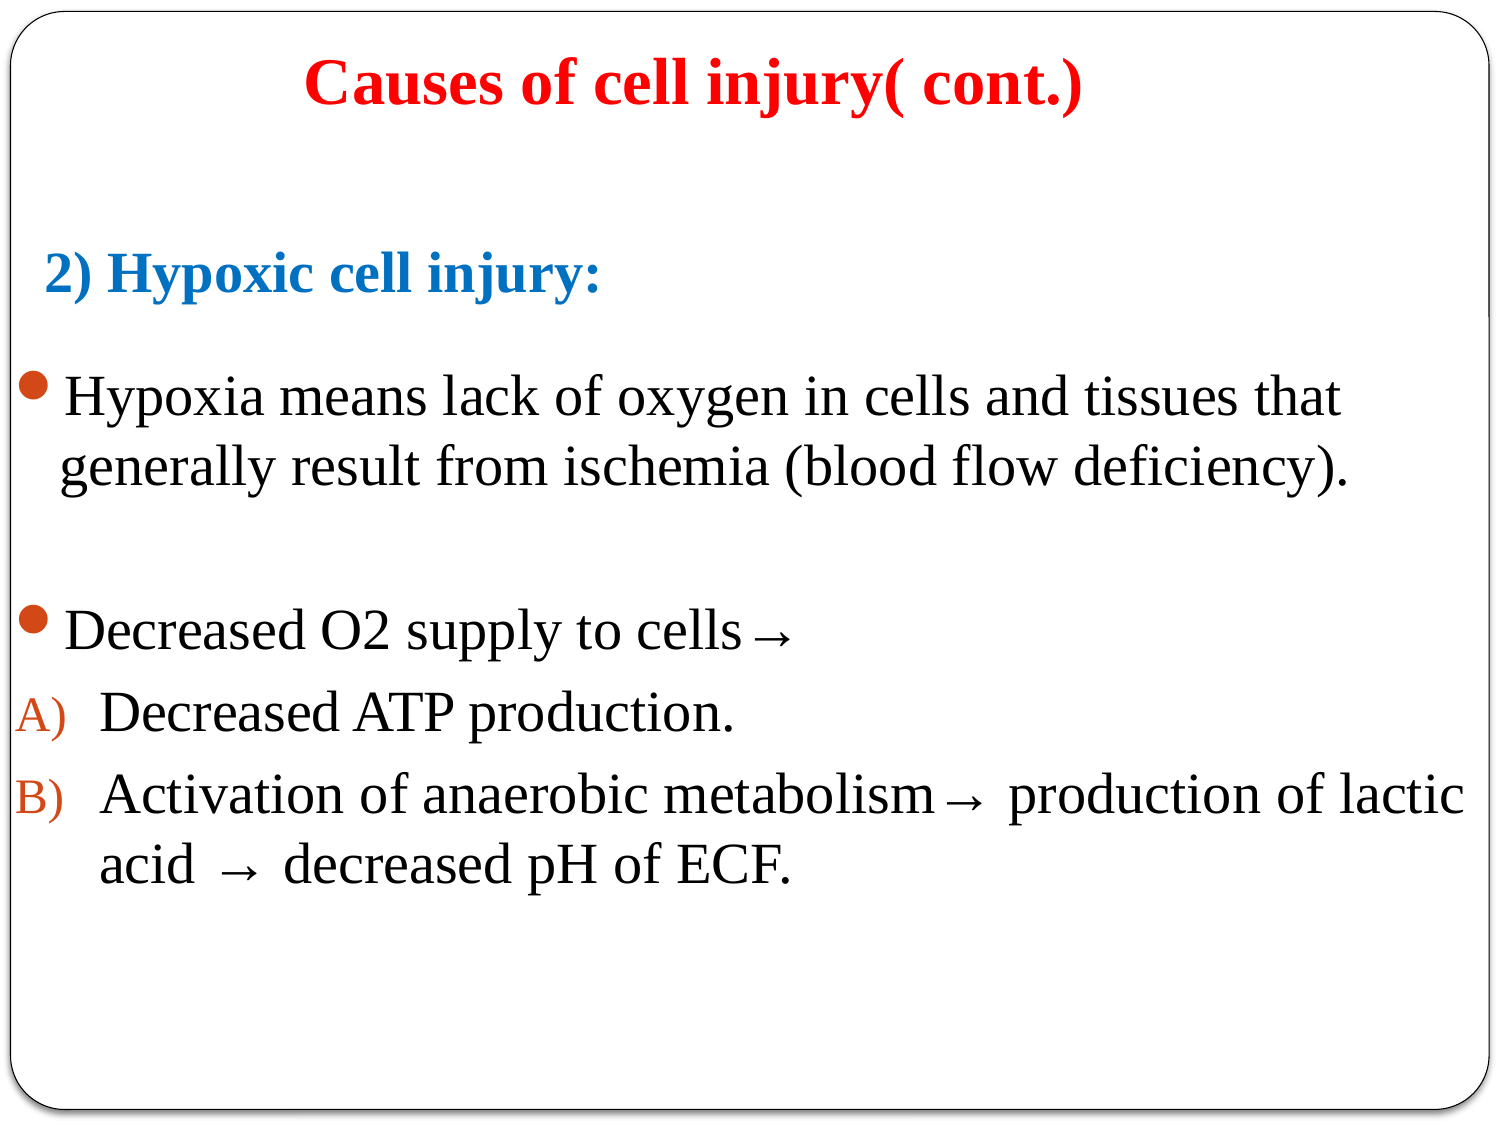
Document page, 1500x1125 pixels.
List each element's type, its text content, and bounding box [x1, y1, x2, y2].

list Hypoxia means lack of oxygen in cells and tissues that generally result from ischemia (blood flow deficiency). Decreased O2 supply to cells→ Decreased ATP production. Activation of anaerobic metabolism→ production of lactic acid → decreased pH of ECF. [0, 349, 1500, 976]
text_box Causes of cell injury( cont.) [289, 30, 1247, 126]
title 2) Hypoxic cell injury: [29, 131, 1380, 320]
